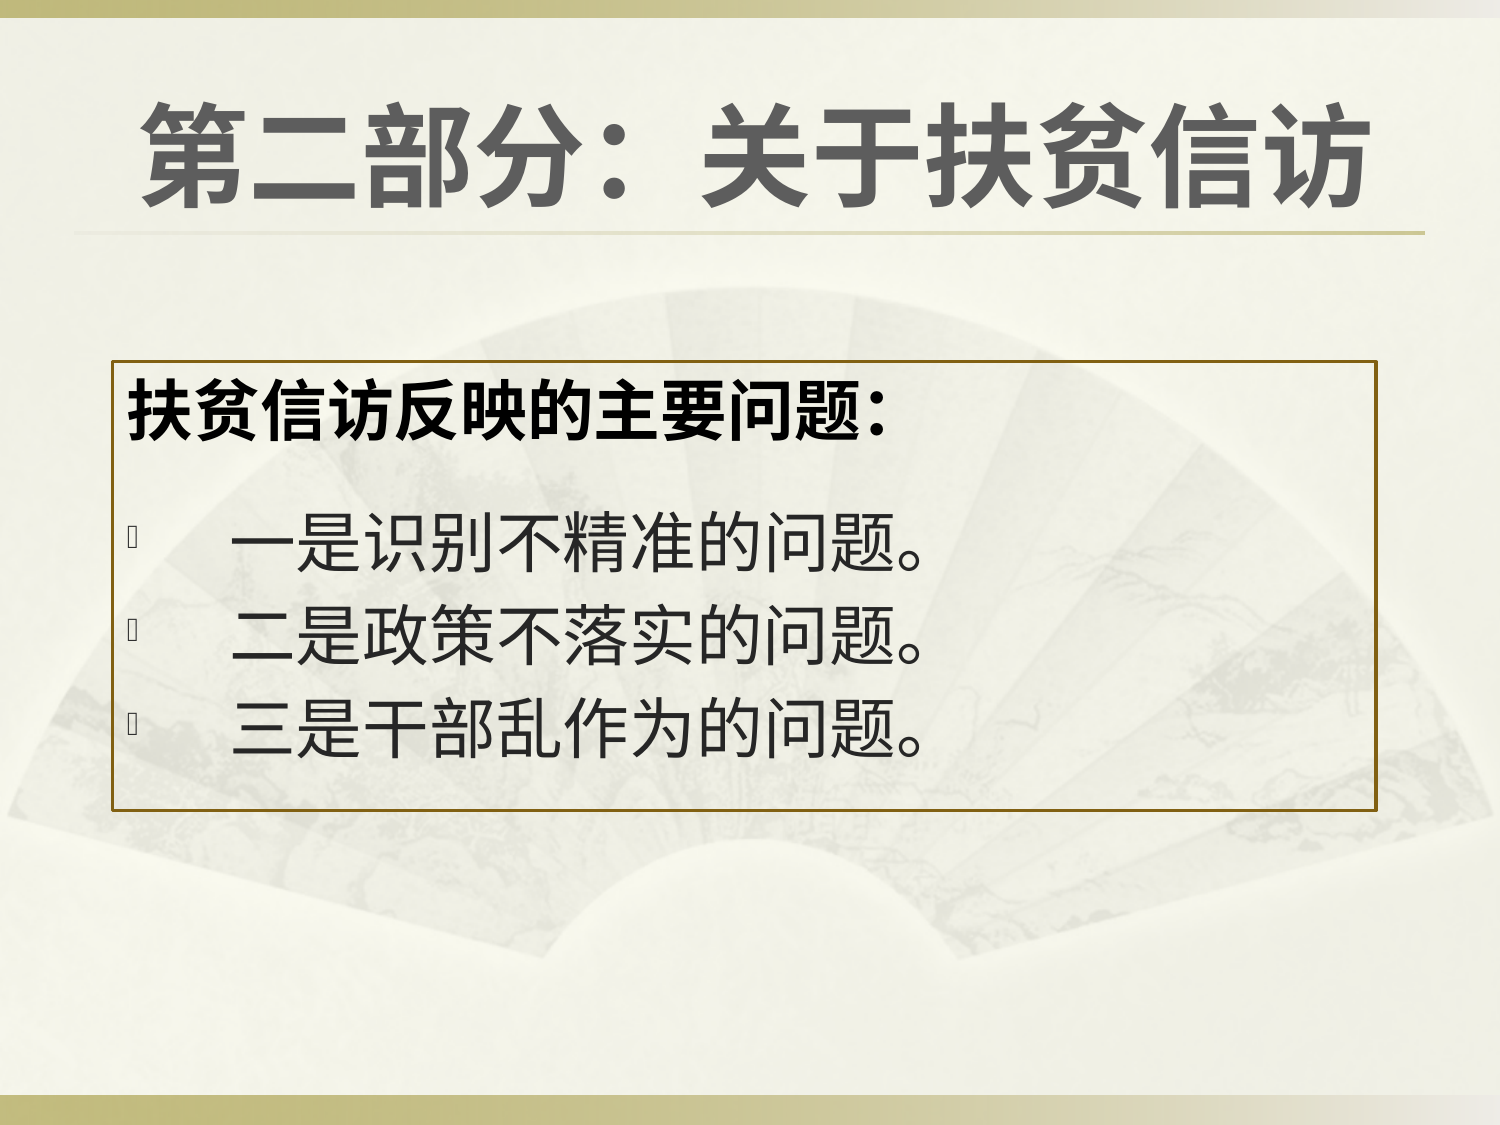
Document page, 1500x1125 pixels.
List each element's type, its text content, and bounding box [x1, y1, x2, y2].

text_box 第二部分：关于扶贫信访 [121, 78, 1389, 229]
list 扶贫信访反映的主要问题： 一是识别不精准的问题。 二是政策不落实的问题。 三是干部乱作为的问题。 [112, 361, 1376, 811]
